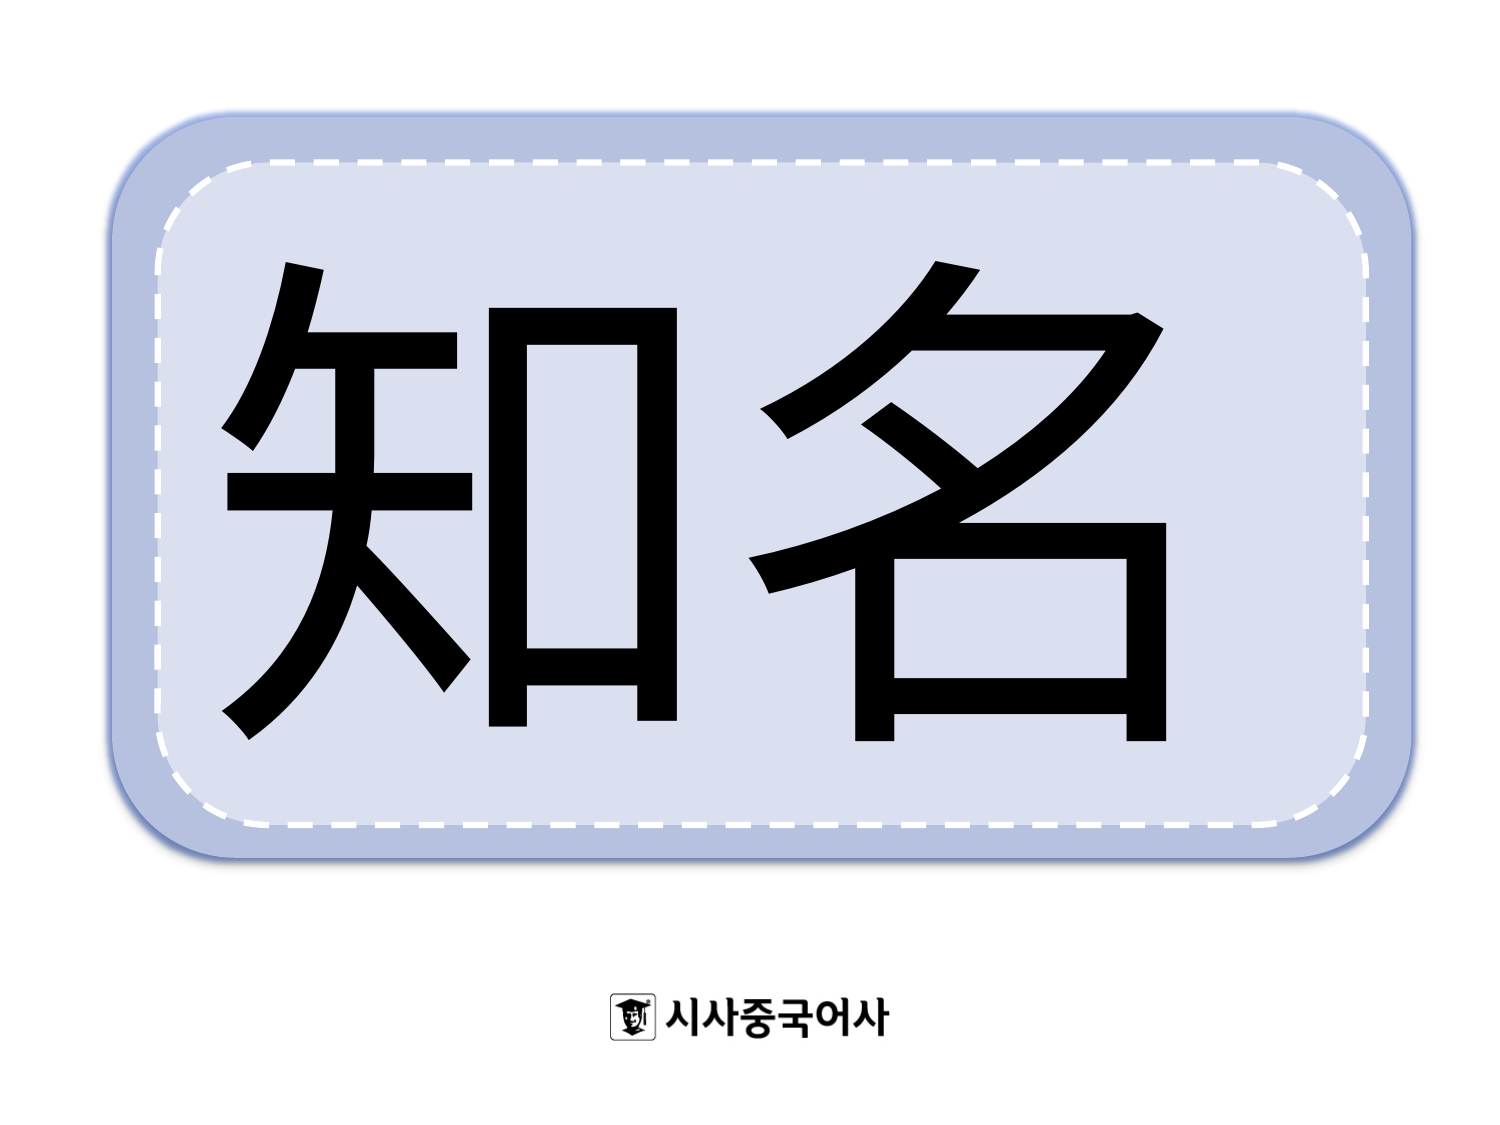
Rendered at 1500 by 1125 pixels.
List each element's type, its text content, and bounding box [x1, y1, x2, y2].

text_box 知名 [162, 160, 1371, 824]
picture [602, 987, 898, 1047]
